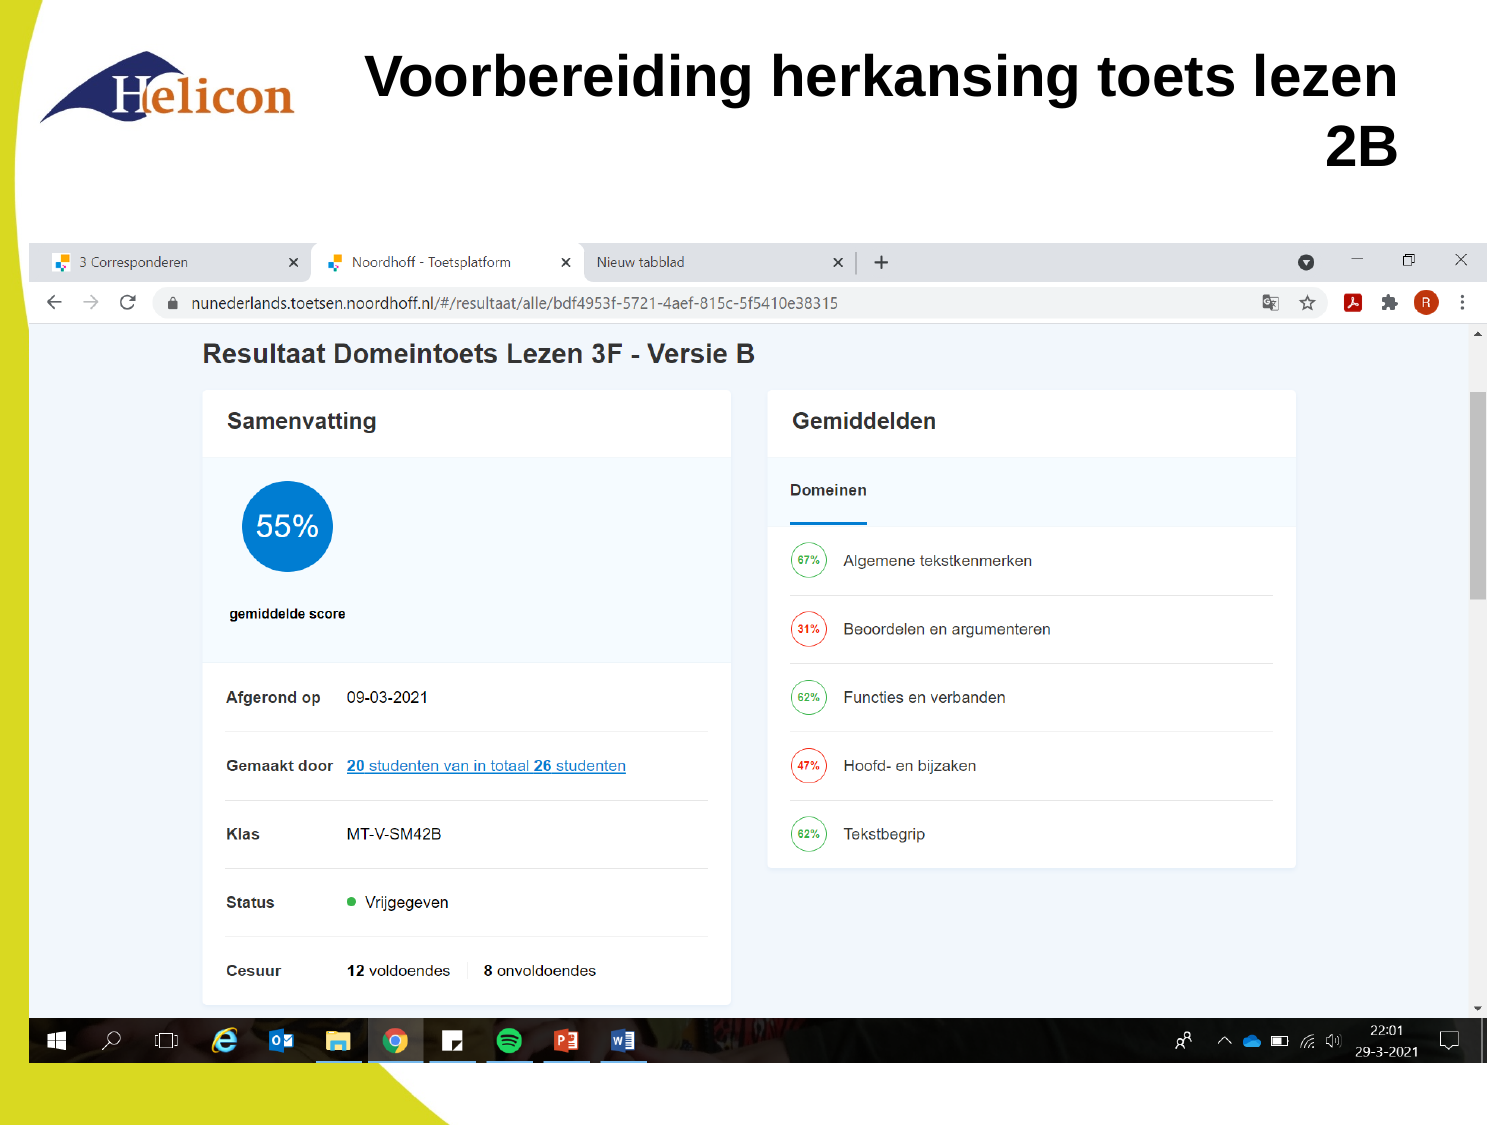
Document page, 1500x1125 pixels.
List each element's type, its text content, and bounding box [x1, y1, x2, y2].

picture [0, 0, 1500, 1125]
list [29, 243, 1487, 1064]
title Voorbereiding herkansing toets lezen 2B [324, 54, 1415, 161]
